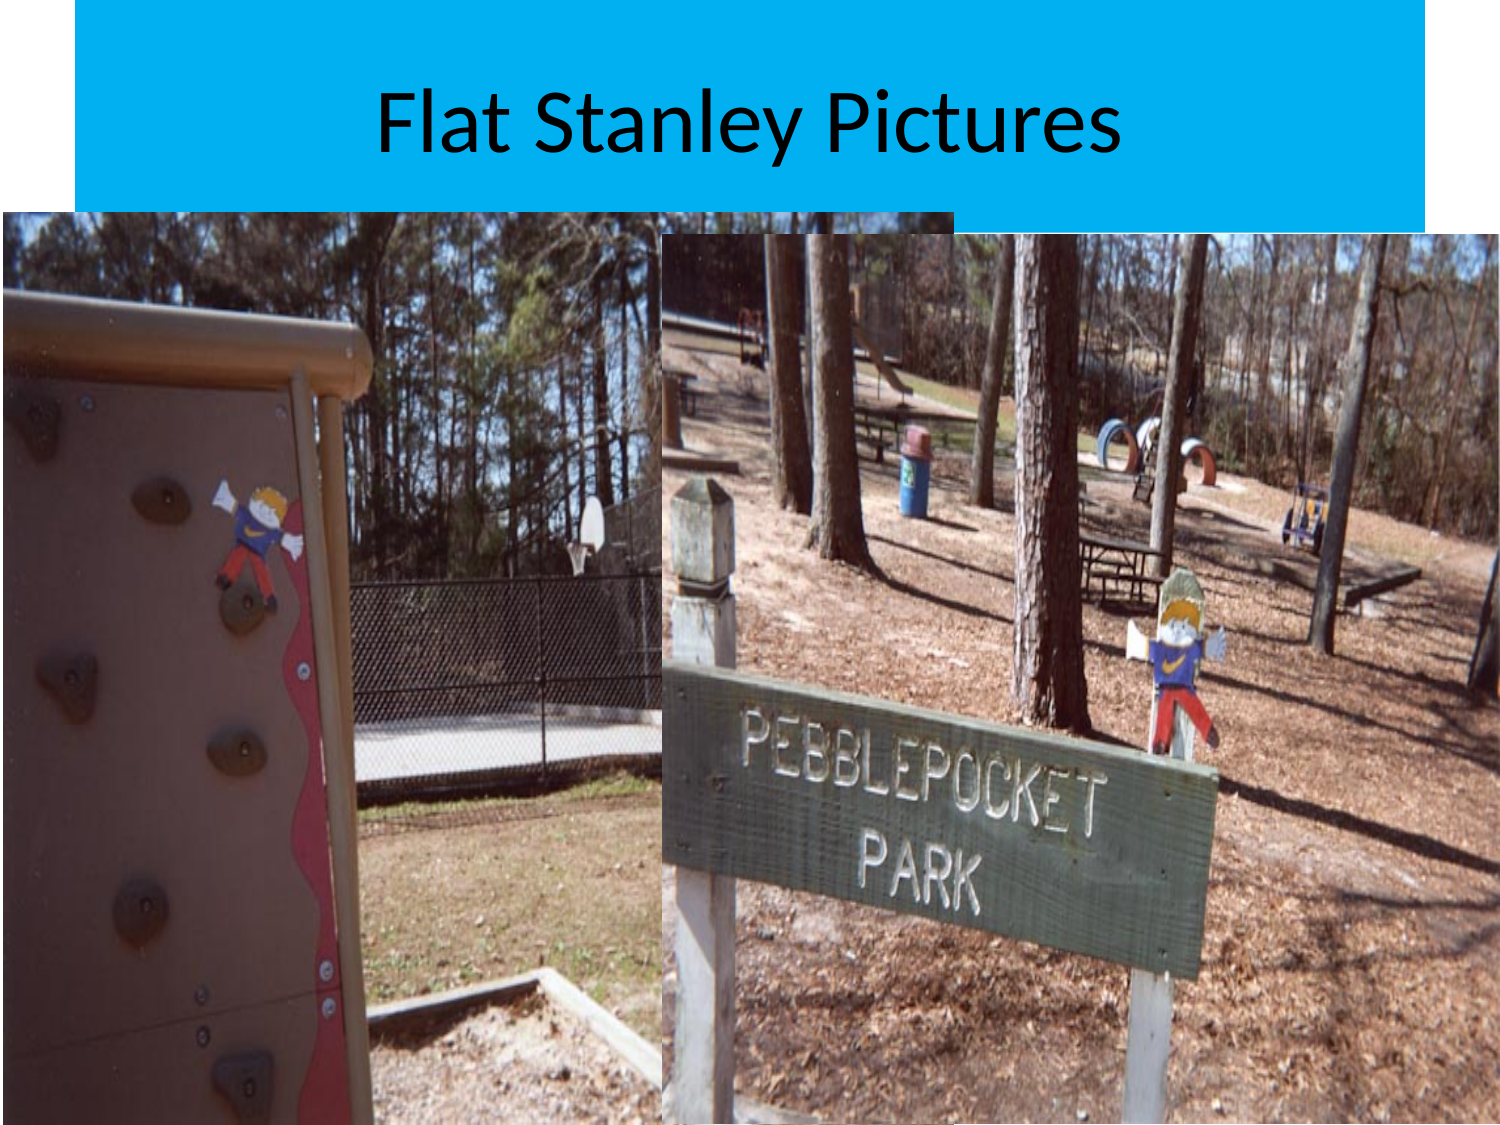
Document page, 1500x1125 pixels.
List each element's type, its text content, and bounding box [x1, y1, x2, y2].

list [2, 212, 954, 1125]
title Flat Stanley Pictures [75, 0, 1425, 232]
picture [662, 233, 1500, 1124]
